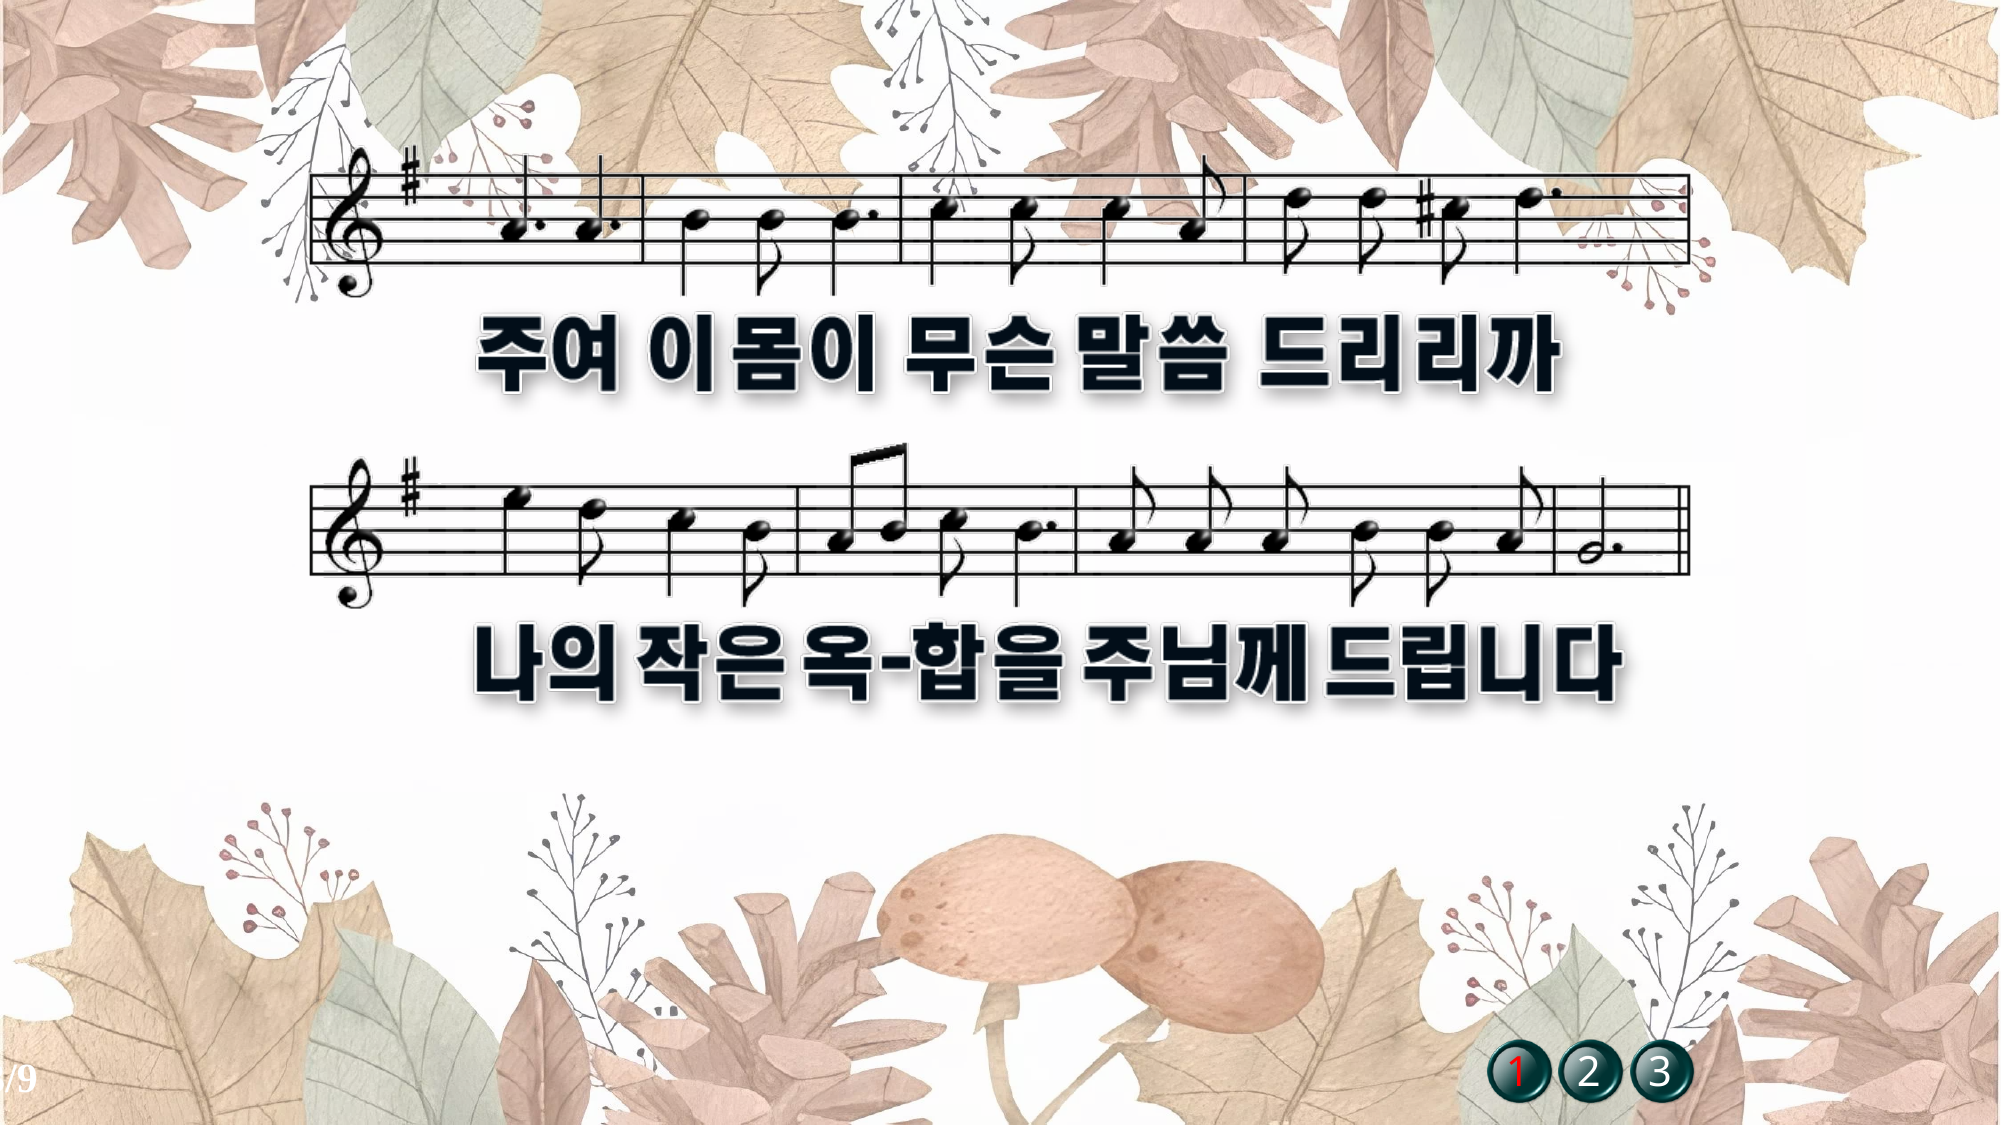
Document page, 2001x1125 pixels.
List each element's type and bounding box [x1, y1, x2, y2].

picture [0, 0, 2001, 1125]
text_box [1555, 1035, 1626, 1106]
text_box [1627, 1035, 1697, 1106]
text_box [1484, 1035, 1555, 1106]
